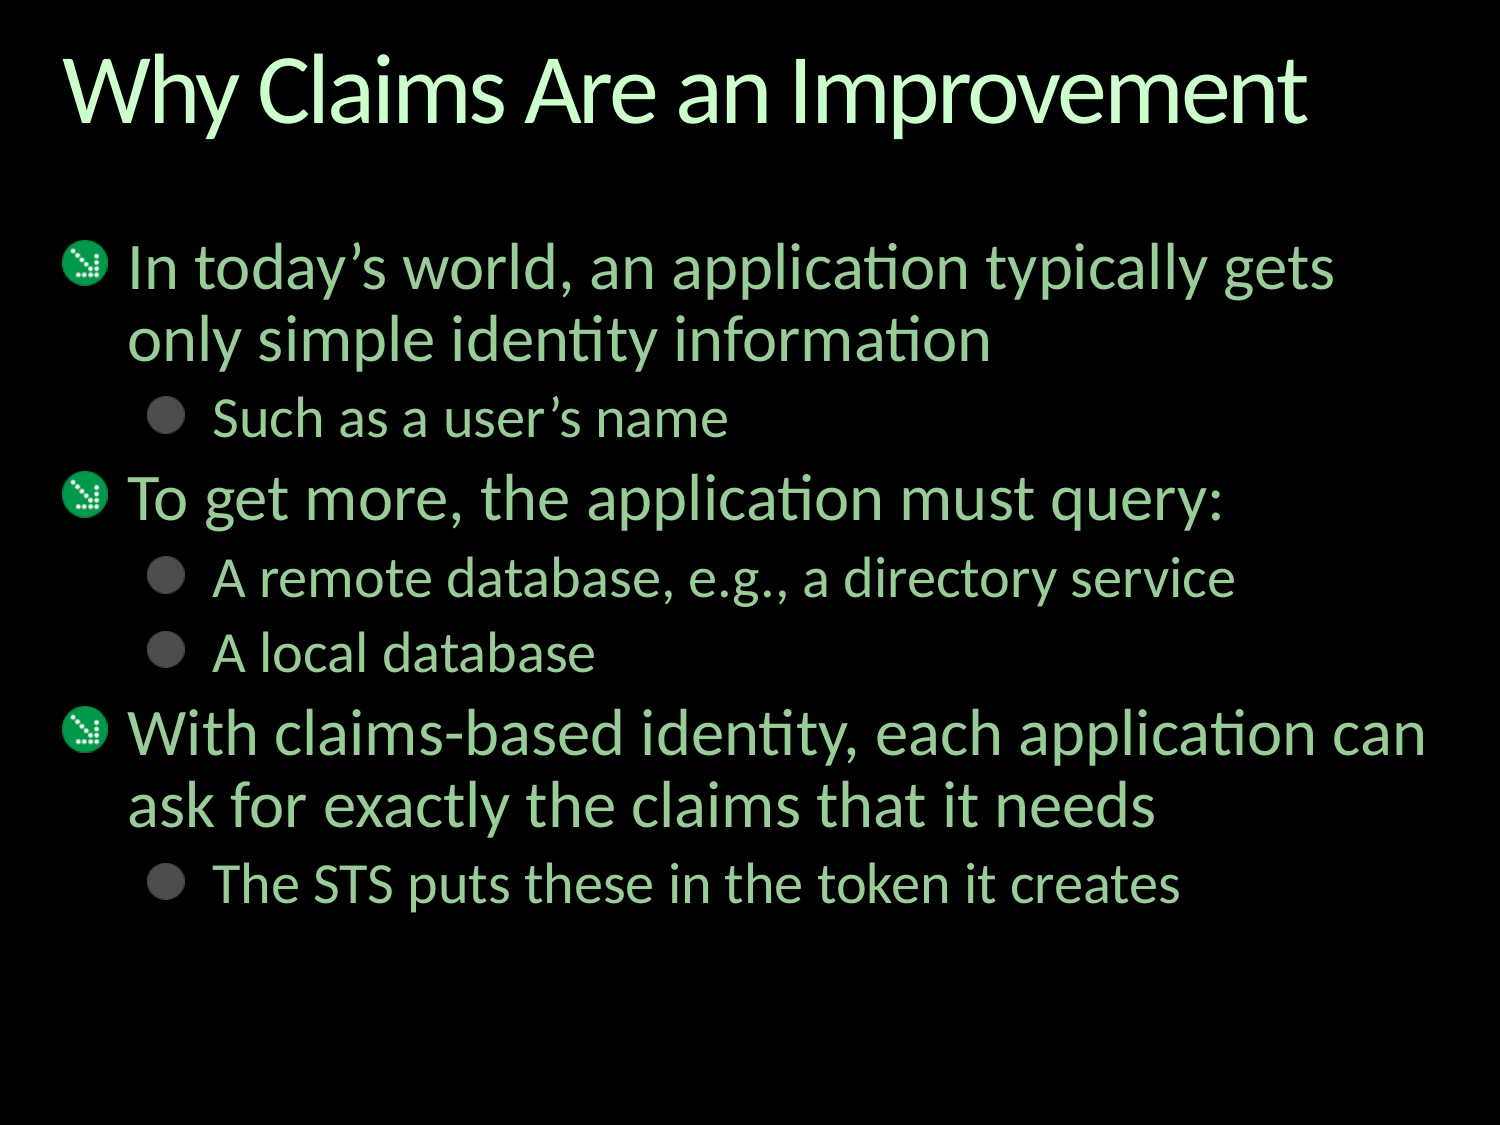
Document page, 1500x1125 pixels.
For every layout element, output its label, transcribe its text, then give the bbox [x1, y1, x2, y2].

picture [147, 631, 185, 668]
list In today’s world, an application typically gets only simple identity information Such as a user’s name To get more, the application must query: A remote database, e.g., a directory service A local database With claims-based identity, each application can ask for exactly the claims that it needs The STS puts these in the token it creates [62, 231, 1438, 593]
picture [147, 556, 185, 594]
picture [62, 471, 108, 519]
picture [147, 863, 185, 900]
picture [62, 240, 108, 287]
picture [147, 396, 185, 434]
title Why Claims Are an Improvement [62, 37, 1438, 147]
picture [62, 706, 108, 754]
